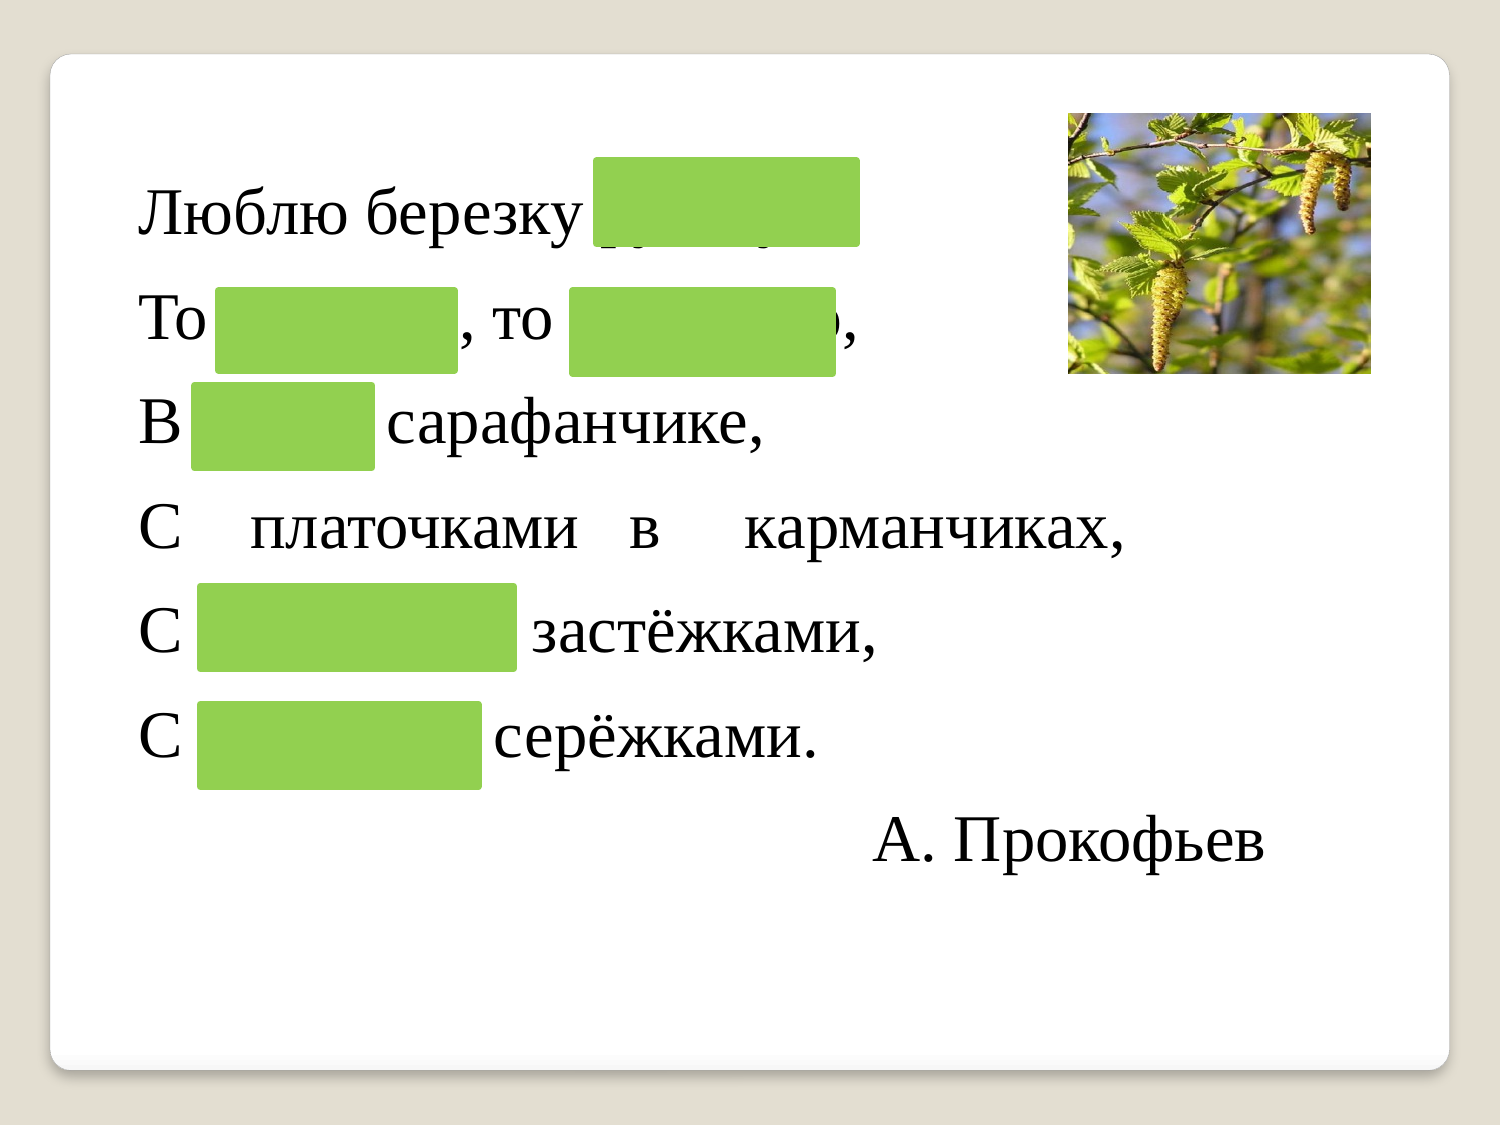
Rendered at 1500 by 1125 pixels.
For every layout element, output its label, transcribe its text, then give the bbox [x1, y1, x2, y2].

picture [1068, 113, 1371, 374]
text_box [215, 287, 458, 374]
text_box [197, 583, 517, 672]
text_box [191, 382, 375, 471]
text_box [569, 287, 836, 377]
text_box Люблю березку русскую, То светлую, то грустную, В белом сарафанчике, С платочками в карманчиках, С красивыми застёжками, С зелёными серёжками. А. Прокофьев [123, 149, 1282, 883]
text_box [197, 701, 482, 790]
text_box [593, 157, 860, 247]
